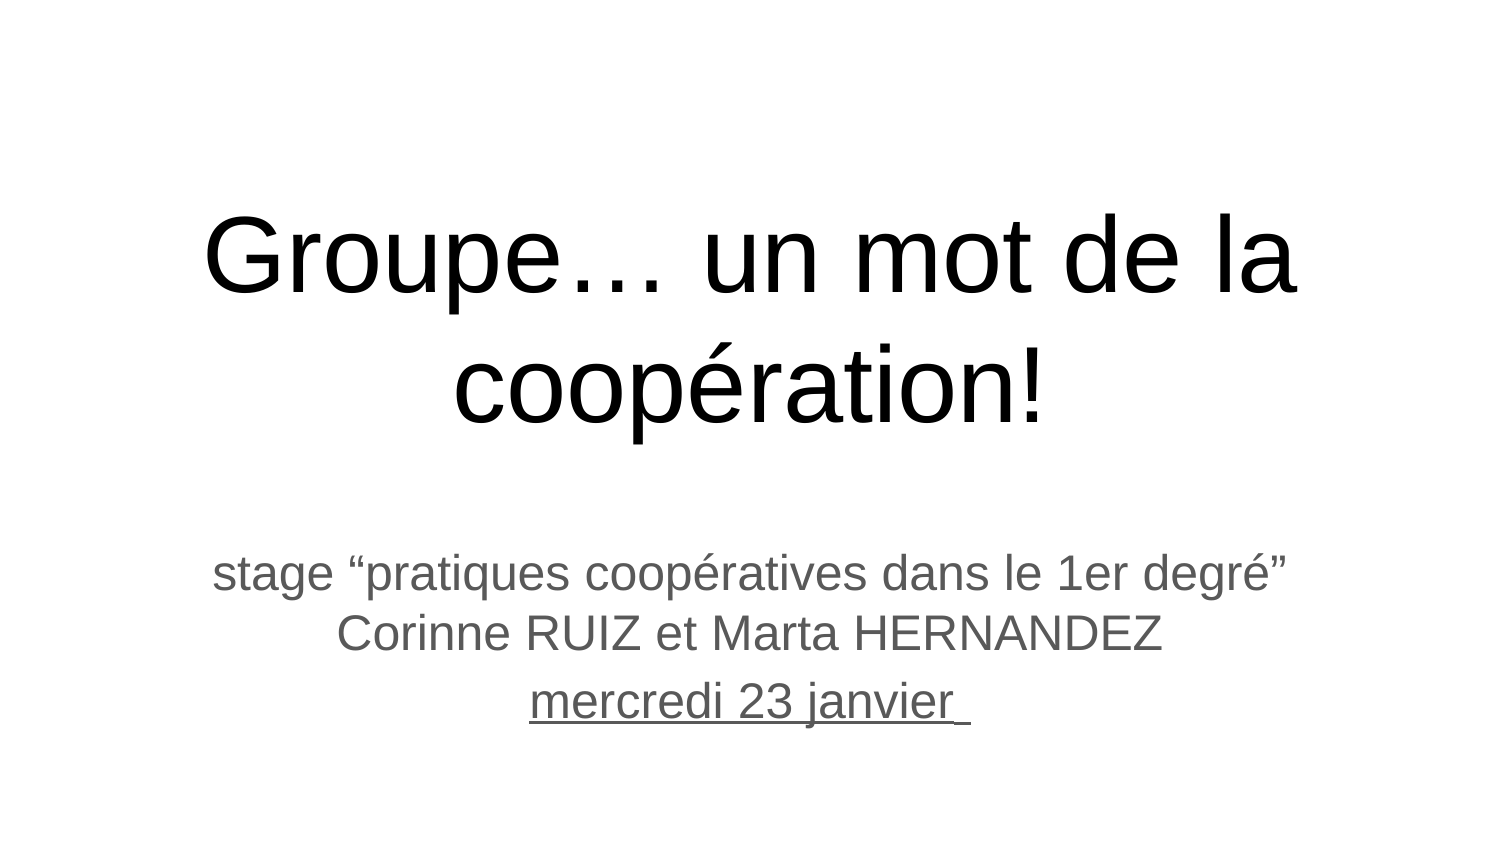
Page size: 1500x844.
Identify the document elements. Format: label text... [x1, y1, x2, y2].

subtitle stage “pratiques coopératives dans le 1er degré” Corinne RUIZ et Marta HERNANDEZ mercredi 23 janvier [51, 464, 1449, 595]
title Groupe… un mot de la coopération! [51, 122, 1449, 459]
